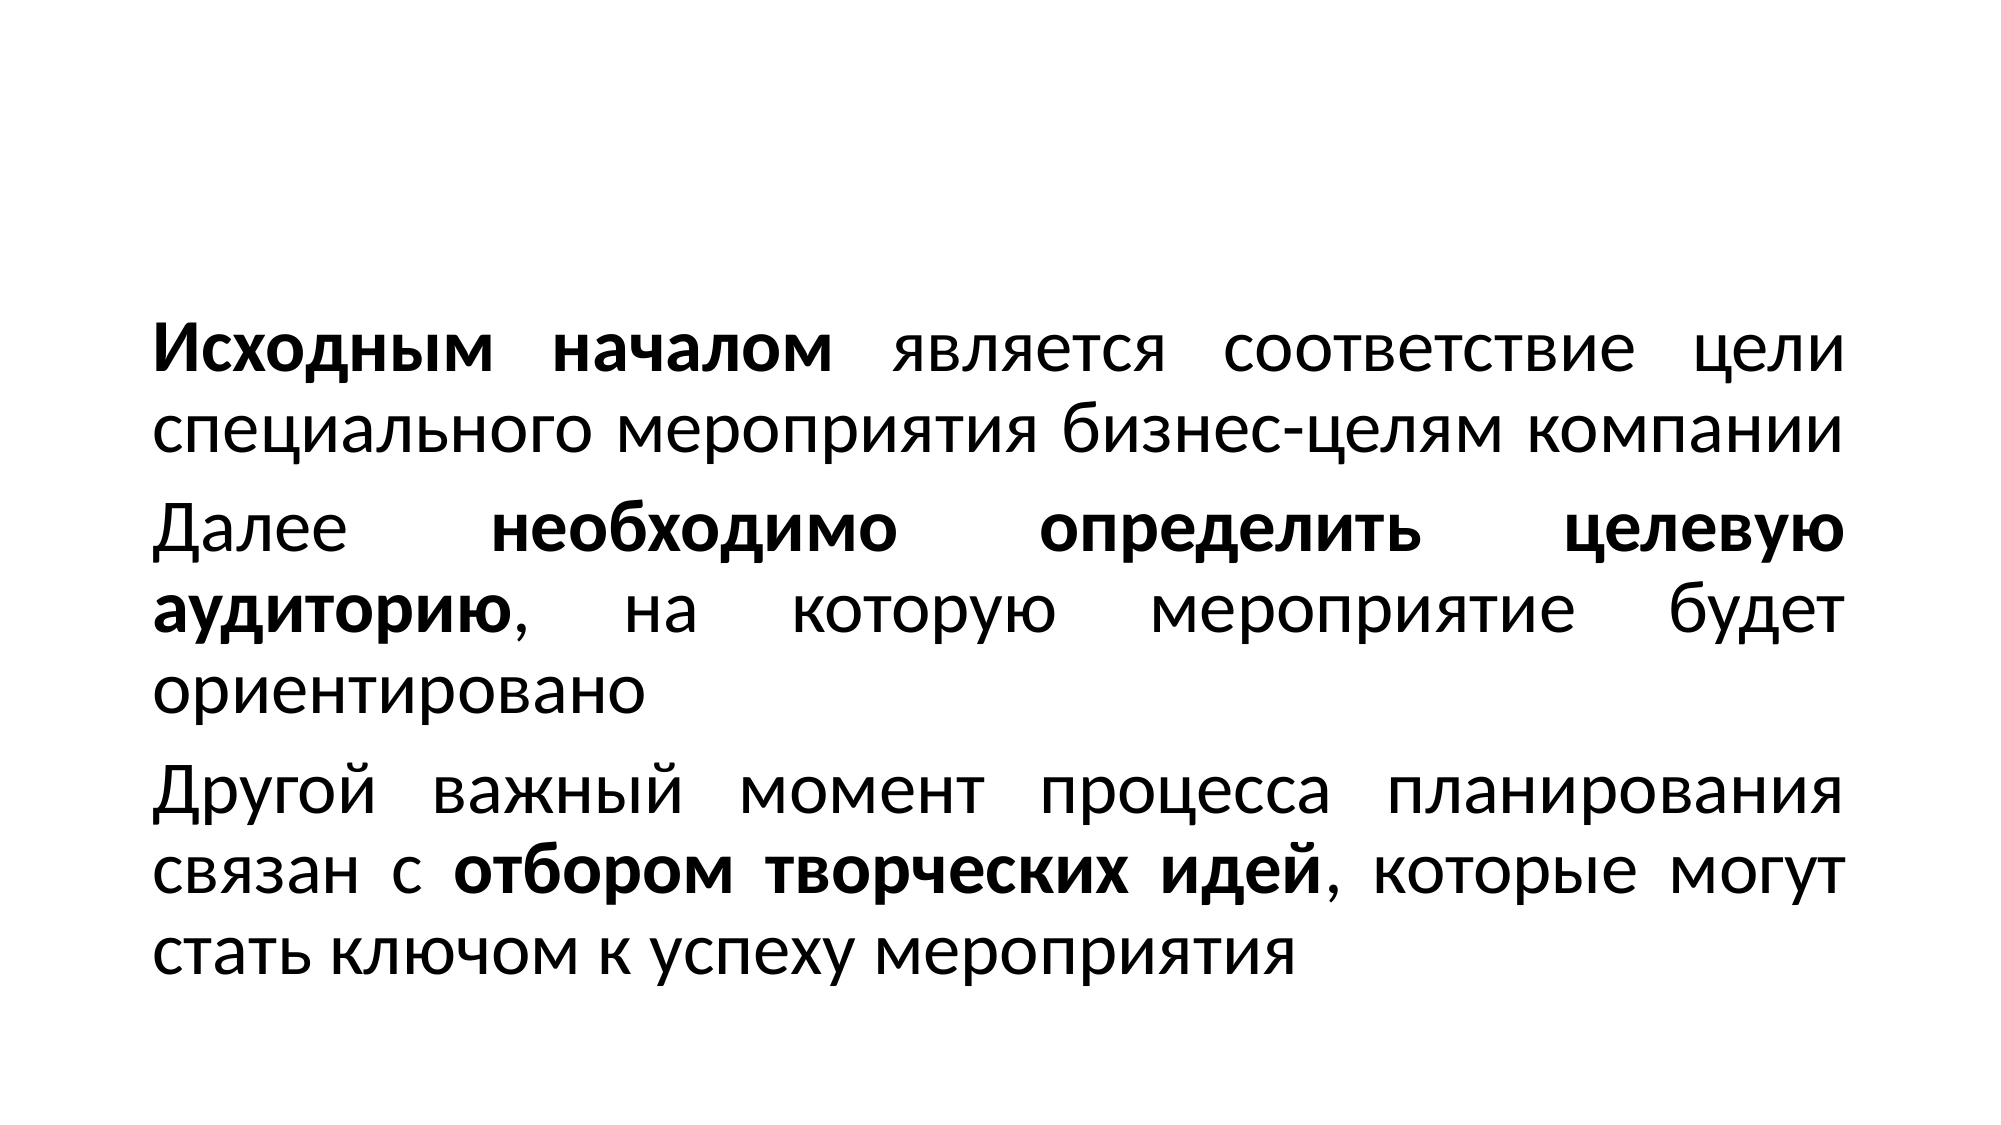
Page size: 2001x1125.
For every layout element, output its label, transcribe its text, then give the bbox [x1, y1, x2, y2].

list Исходным началом является соответствие цели специального мероприятия бизнес-целям компании Далее необходимо определить целевую аудиторию, на которую мероприятие будет ориентировано Другой важный момент процесса планирования связан с отбором творческих идей, которые могут стать ключом к успеху мероприятия [137, 299, 1863, 1014]
